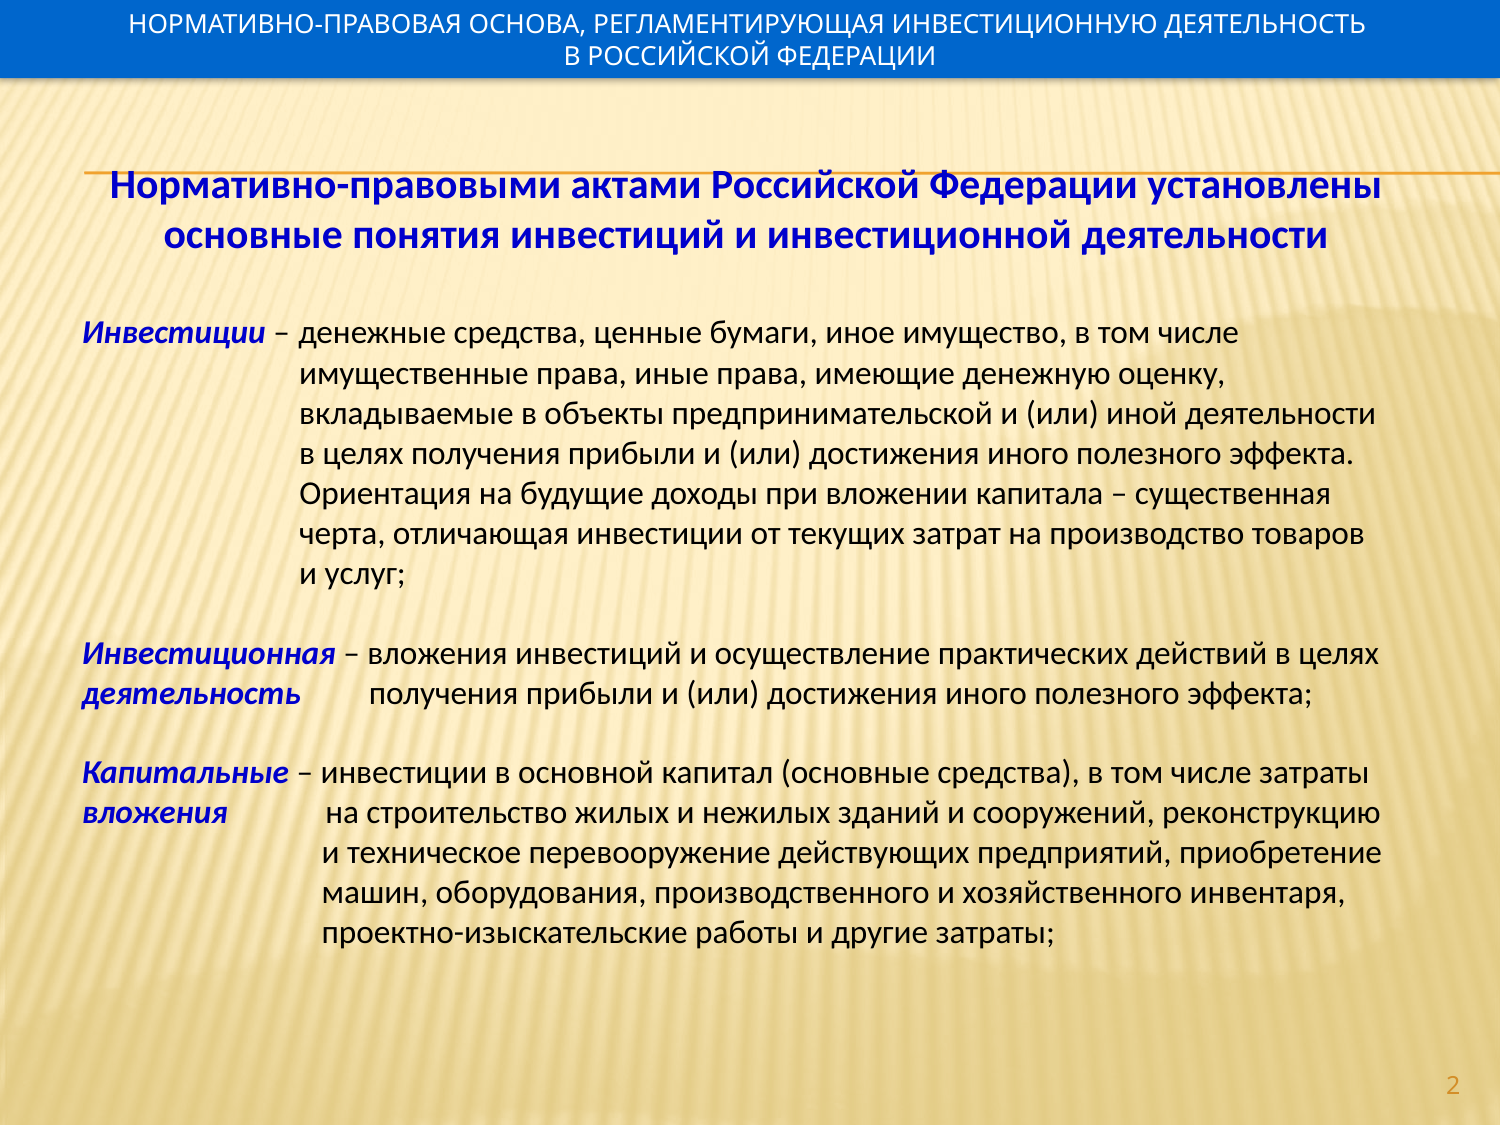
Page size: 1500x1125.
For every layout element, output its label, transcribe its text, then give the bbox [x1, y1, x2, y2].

slide_number 2 [1350, 1062, 1475, 1103]
title НОРМАТИВНО-ПРАВОВАЯ ОСНОВА, РЕГЛАМЕНТИРУЮЩАЯ ИНВЕСТИЦИОННУЮ ДЕЯТЕЛЬНОСТЬ В РОССИЙСКОЙ ФЕДЕРАЦИИ [0, 0, 1500, 79]
text_box Нормативно-правовыми актами Российской Федерации установлены основные понятия инвестиций и инвестиционной деятельности Инвестиции – денежные средства, ценные бумаги, иное имущество, в том числе имущественные права, иные права, имеющие денежную оценку, вкладываемые в объекты предпринимательской и (или) иной деятельности в целях получения прибыли и (или) достижения иного полезного эффекта. Ориентация на будущие доходы при вложении капитала – существенная черта, отличающая инвестиции от текущих затрат на производство товаров и услуг; Инвестиционная – вложения инвестиций и осуществление практических действий в целях деятельность получения прибыли и (или) достижения иного полезного эффекта; Капитальные – инвестиции в основной капитал (основные средства), в том числе затраты вложения на строительство жилых и нежилых зданий и сооружений, реконструкцию и техническое перевооружение действующих предприятий, приобретение машин, оборудования, производственного и хозяйственного инвентаря, проектно-изыскательские работы и другие затраты; [67, 149, 1426, 958]
